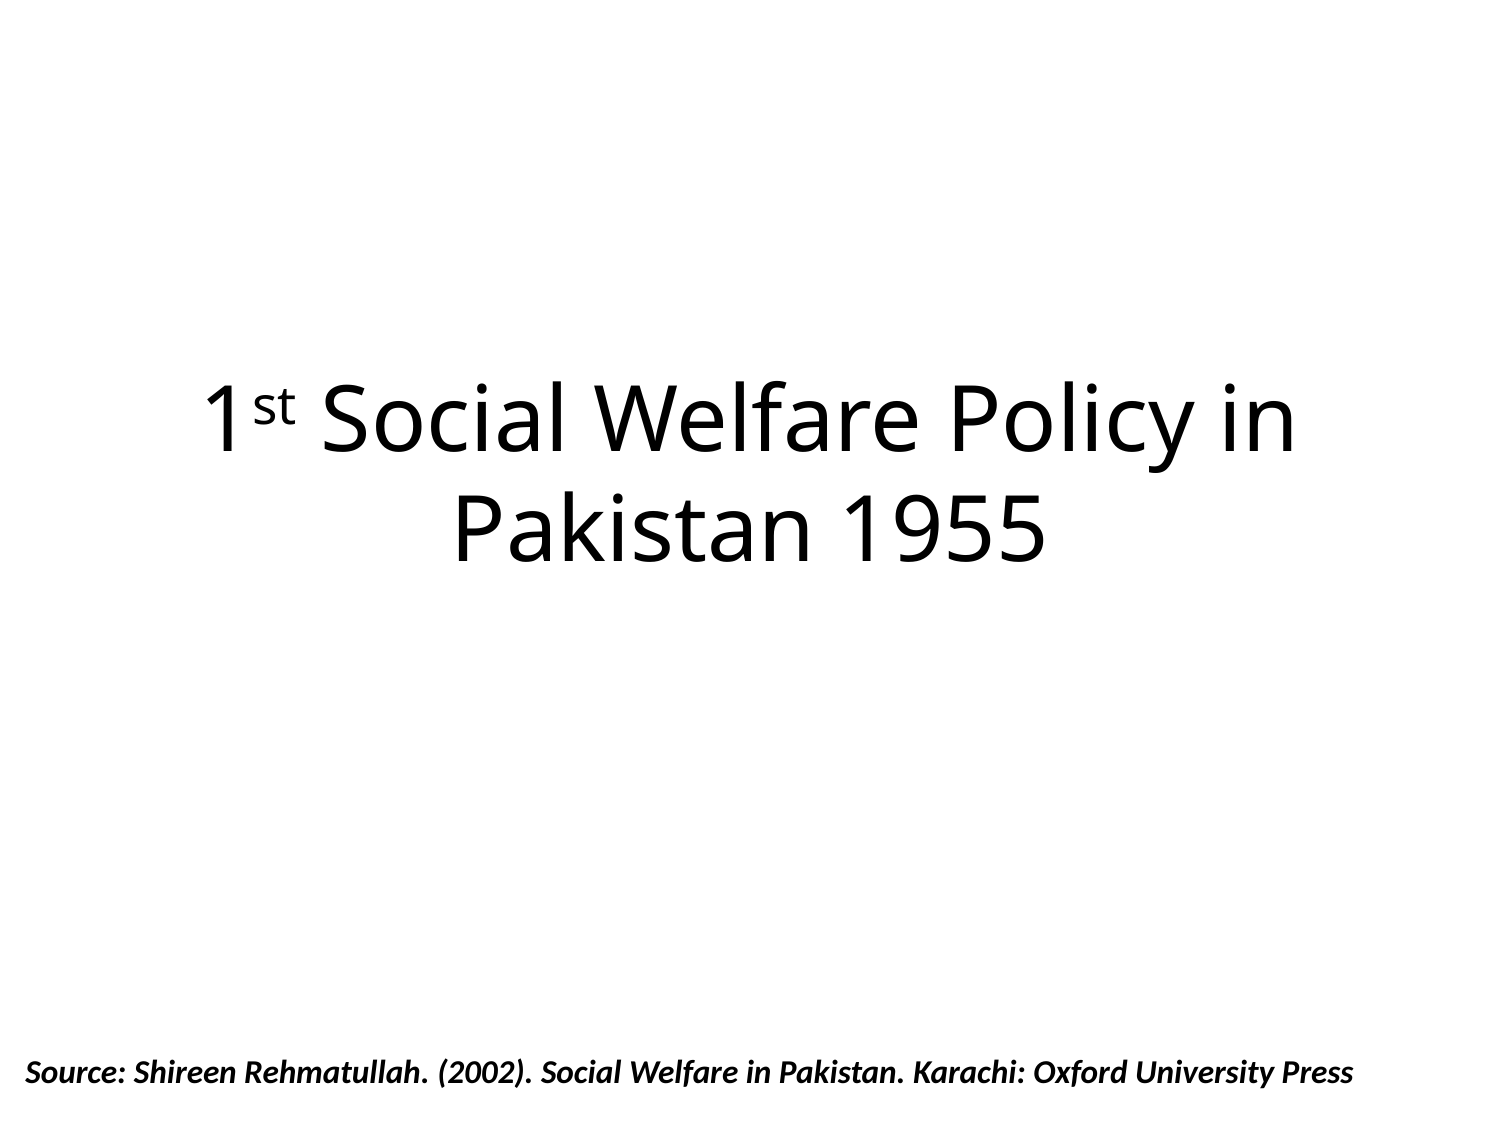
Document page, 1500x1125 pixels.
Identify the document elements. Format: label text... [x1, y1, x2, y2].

title 1st Social Welfare Policy in Pakistan 1955 [112, 349, 1388, 591]
text_box Source: Shireen Rehmatullah. (2002). Social Welfare in Pakistan. Karachi: Oxford University Press [10, 1042, 1371, 1098]
